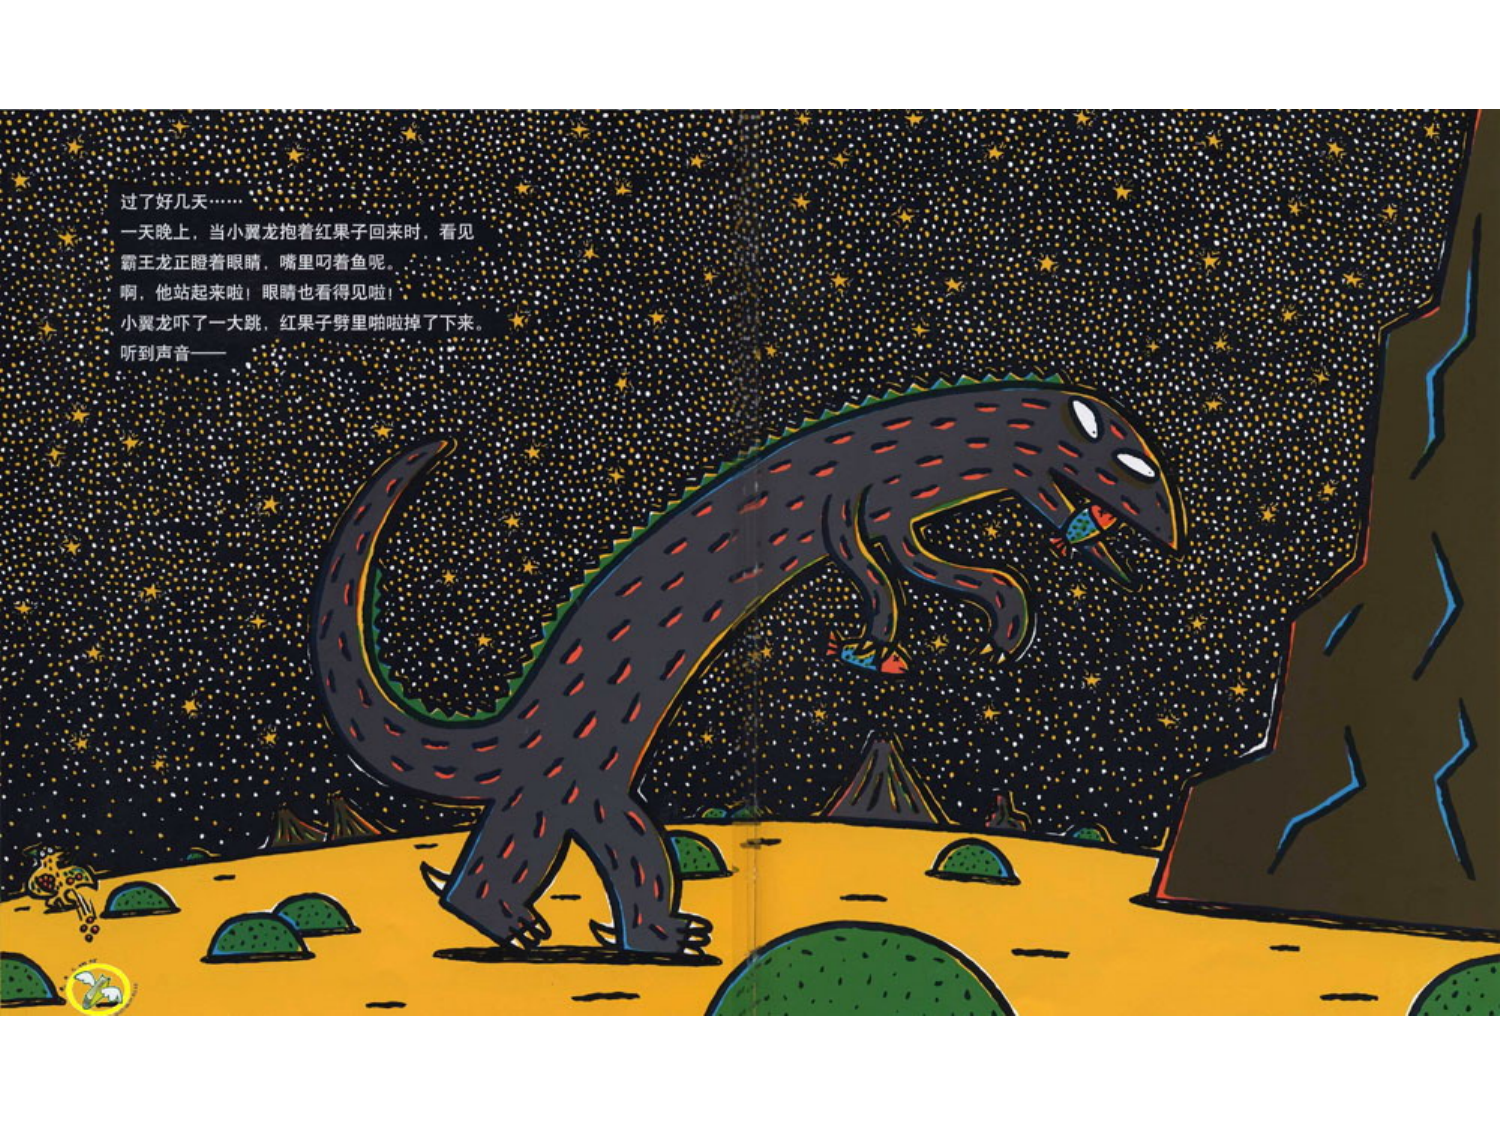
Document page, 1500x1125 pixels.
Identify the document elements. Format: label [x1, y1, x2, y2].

picture [0, 109, 1500, 1016]
